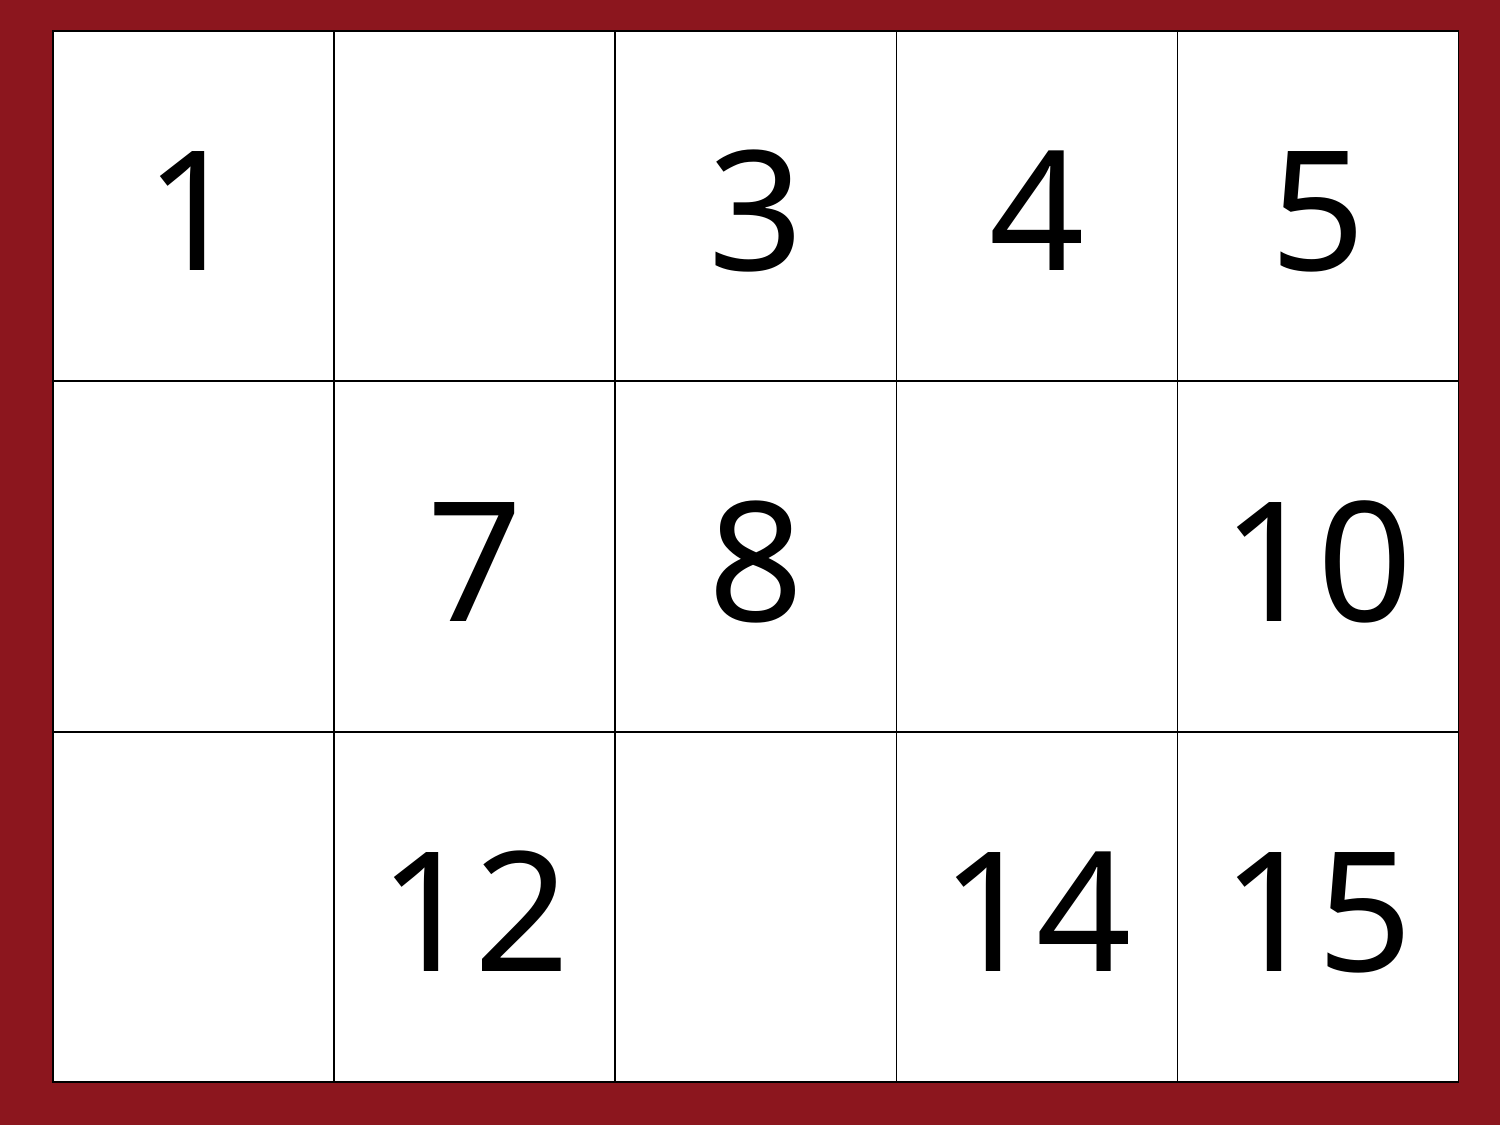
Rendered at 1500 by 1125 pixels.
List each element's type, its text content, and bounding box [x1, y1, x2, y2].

table_header 1 [54, 32, 333, 380]
table_cell 7 [335, 382, 614, 731]
table_header 4 [897, 32, 1177, 380]
text_box [0, 0, 1500, 1125]
table_cell [54, 382, 333, 731]
table_cell [54, 733, 333, 1081]
table_cell 12 [335, 733, 614, 1081]
table_cell 10 [1178, 382, 1458, 731]
table_cell [616, 733, 896, 1081]
table_cell [897, 382, 1177, 731]
table_cell 14 [897, 733, 1177, 1081]
table_header [335, 32, 614, 380]
table_header 3 [616, 32, 896, 380]
table_cell 8 [616, 382, 896, 731]
table_cell 15 [1178, 733, 1458, 1081]
table_header 5 [1178, 32, 1458, 380]
